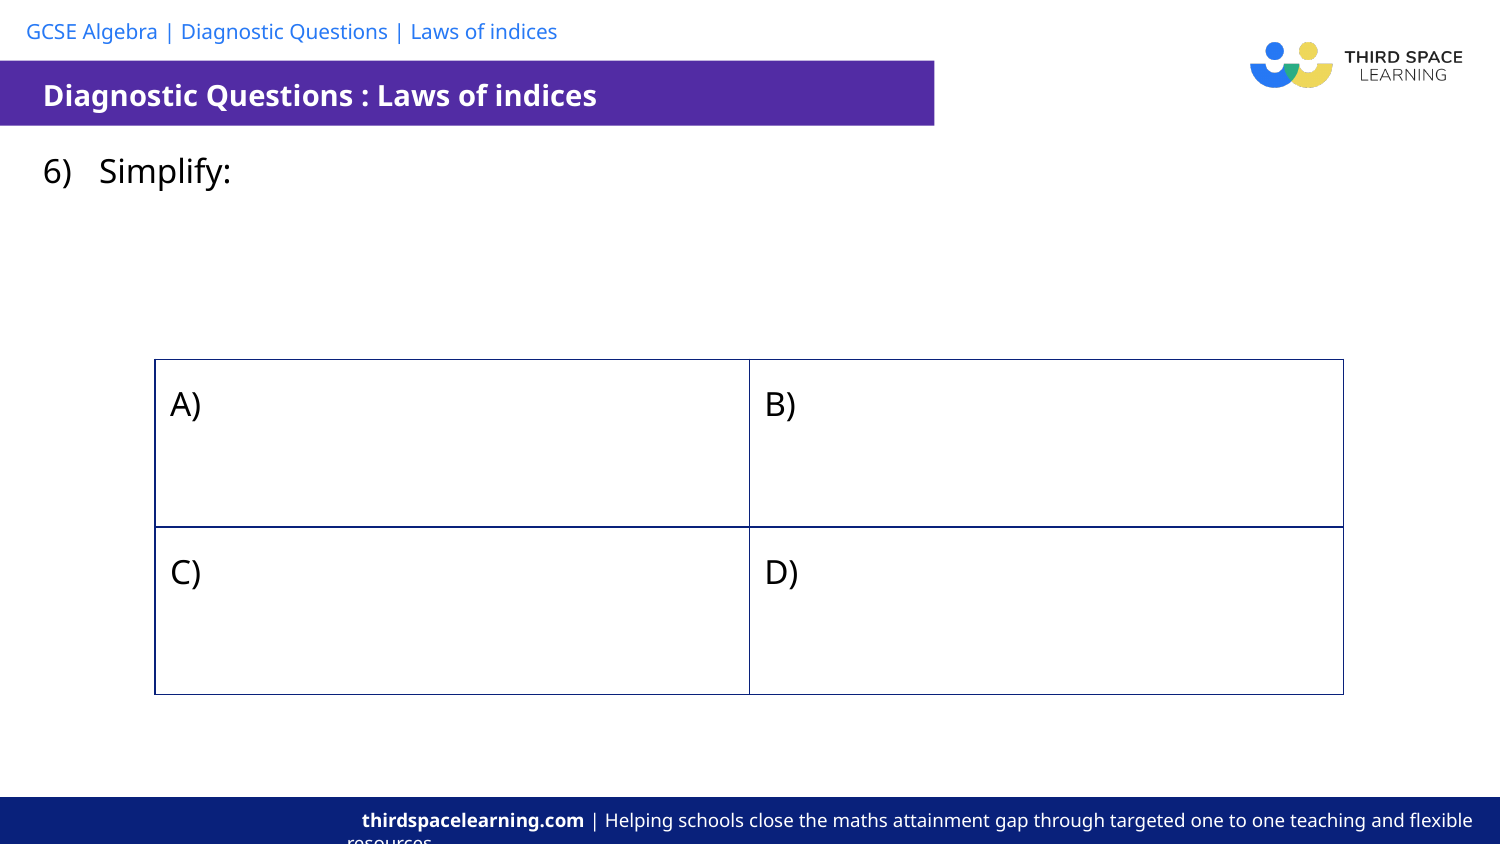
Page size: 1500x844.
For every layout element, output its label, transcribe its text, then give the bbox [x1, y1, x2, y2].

picture [1250, 33, 1465, 99]
text_box Diagnostic Questions : Laws of indices [27, 61, 778, 127]
